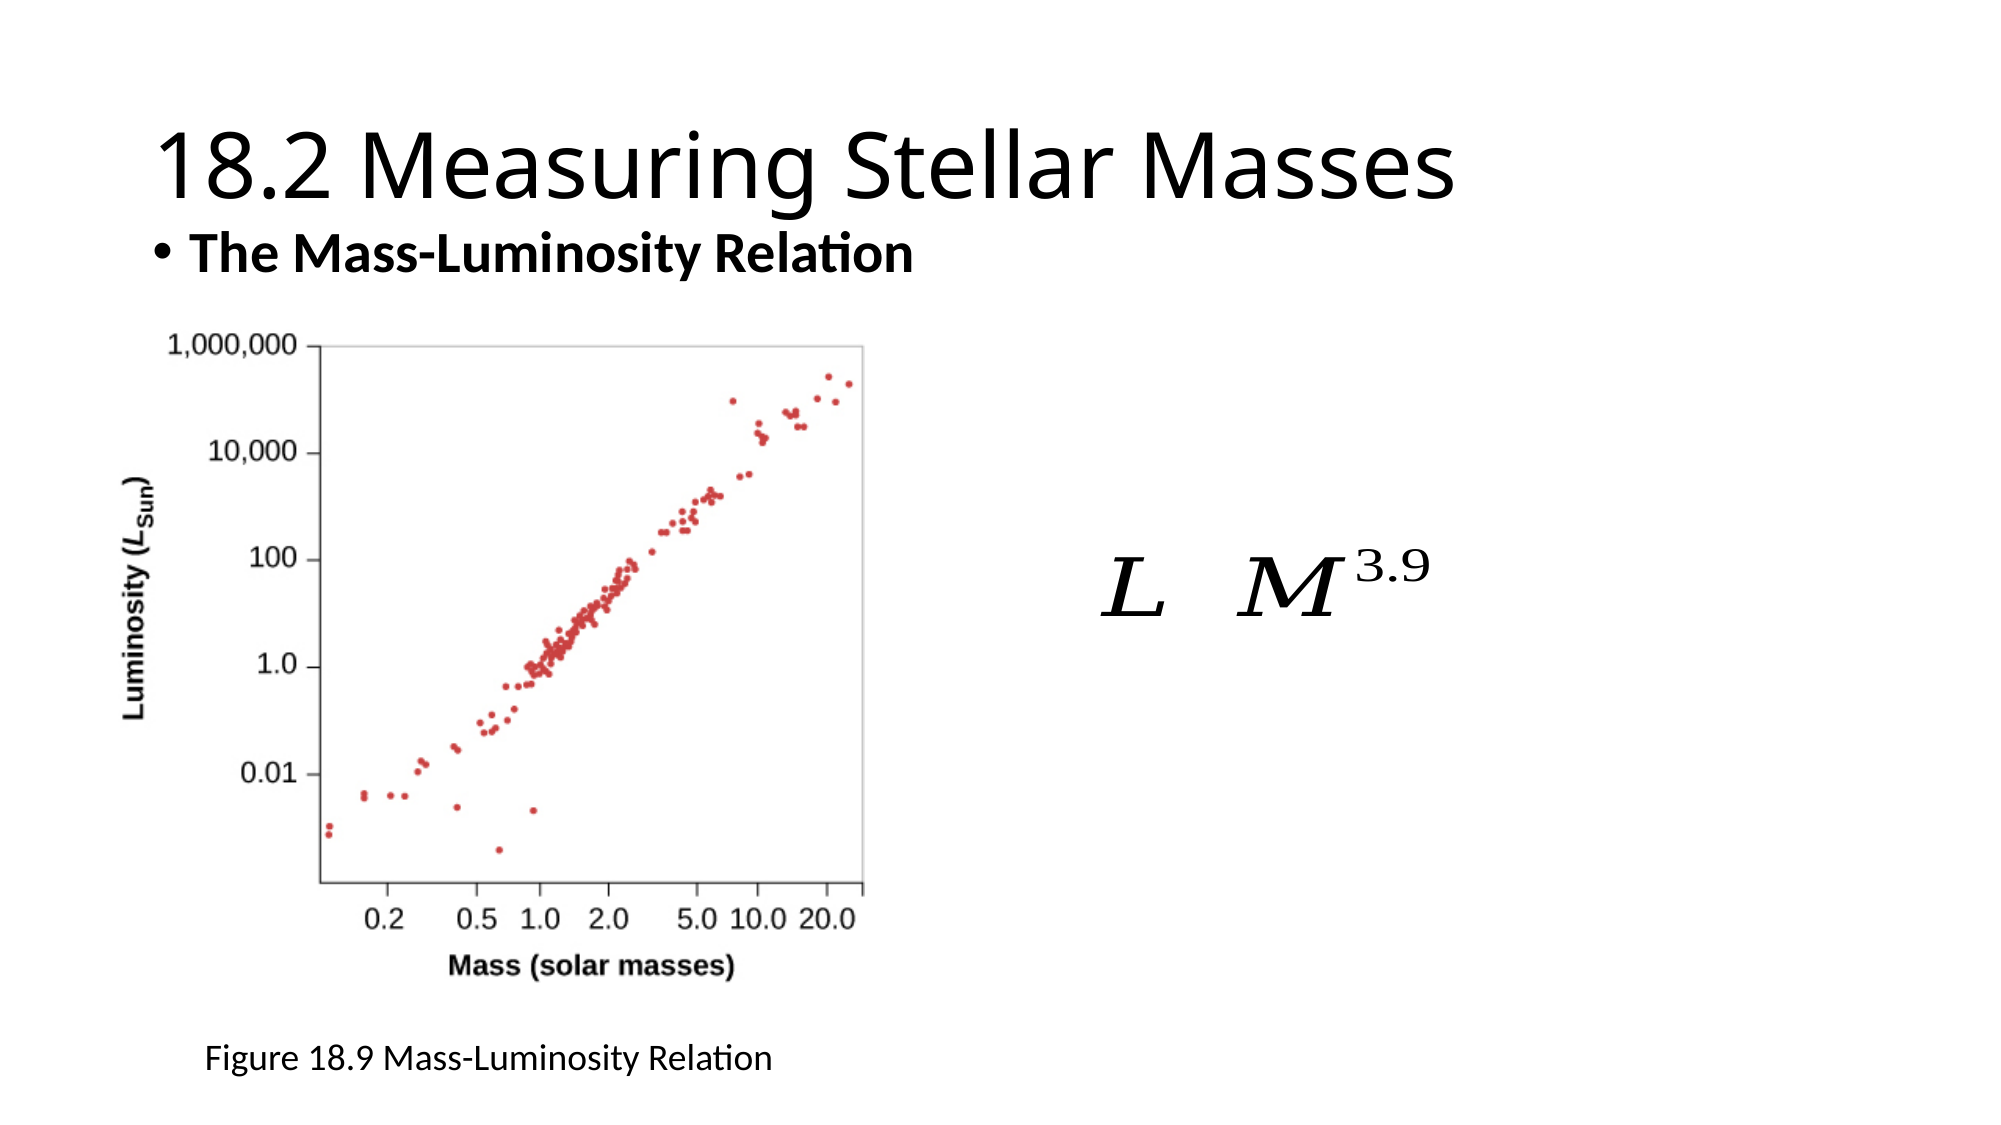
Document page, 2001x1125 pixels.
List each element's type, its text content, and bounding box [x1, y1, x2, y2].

title 18.2 Measuring Stellar Masses [137, 59, 1863, 214]
picture [118, 329, 865, 986]
text_box Figure 18.9 Mass-Luminosity Relation [190, 1025, 789, 1085]
list The Mass-Luminosity Relation [137, 214, 1863, 330]
